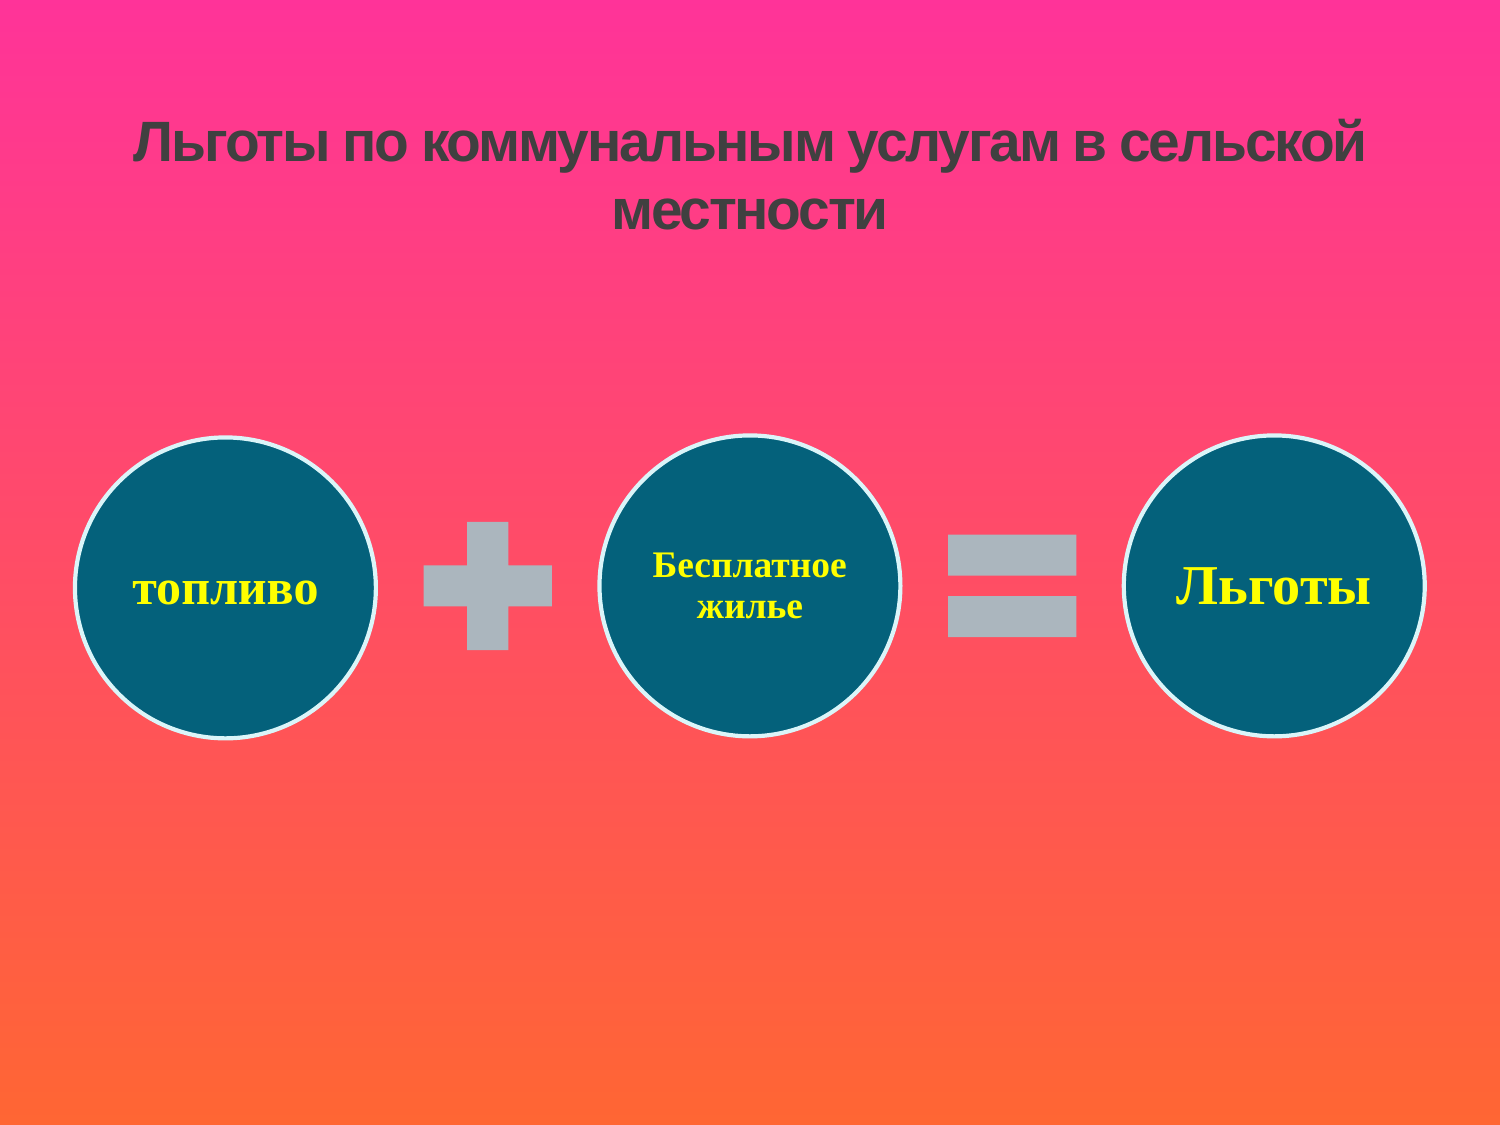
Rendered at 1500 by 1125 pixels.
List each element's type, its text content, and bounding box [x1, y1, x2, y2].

title Льготы по коммунальным услугам в сельской местности [74, 24, 1425, 317]
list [74, 339, 1426, 833]
